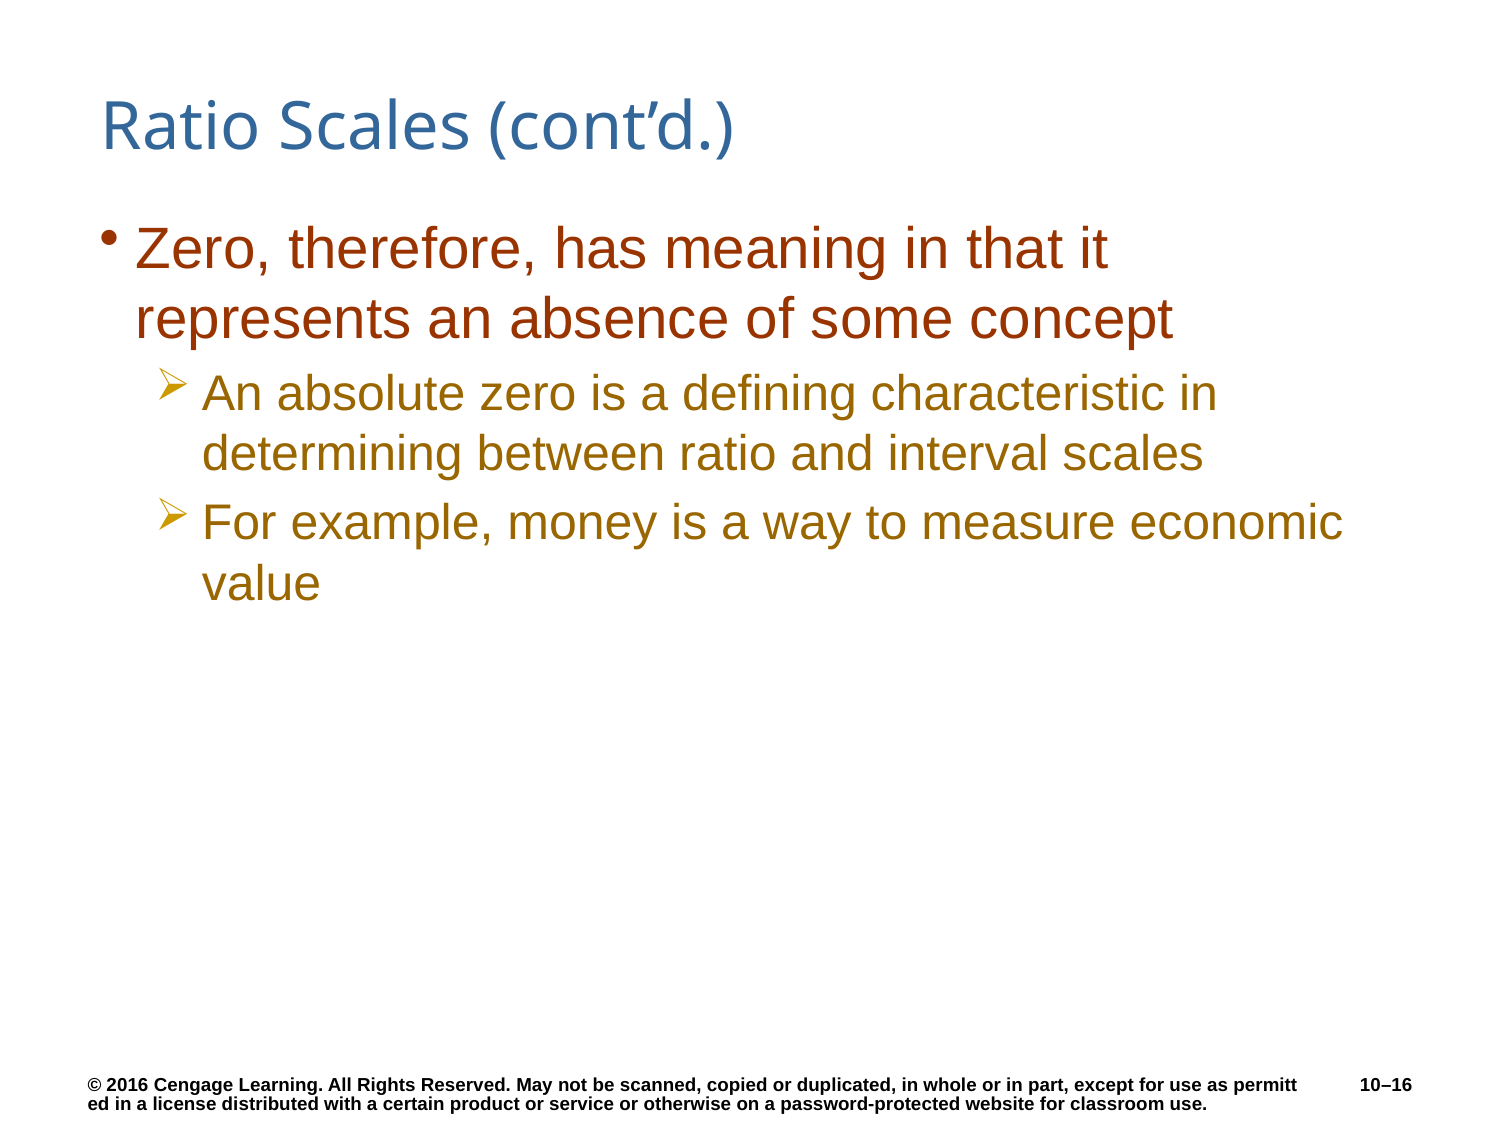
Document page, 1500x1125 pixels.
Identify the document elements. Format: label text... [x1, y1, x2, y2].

footer © 2016 Cengage Learning. All Rights Reserved. May not be scanned, copied or duplicated, in whole or in part, except for use as permitted in a license distributed with a certain product or service or otherwise on a password-protected website for classroom use. [87, 1057, 1050, 1103]
list Zero, therefore, has meaning in that it represents an absence of some concept An absolute zero is a defining characteristic in determining between ratio and interval scales For example, money is a way to measure economic value [84, 202, 1414, 1013]
title Ratio Scales (cont’d.) [85, 75, 1411, 171]
slide_number 10–16 [1050, 1042, 1413, 1103]
